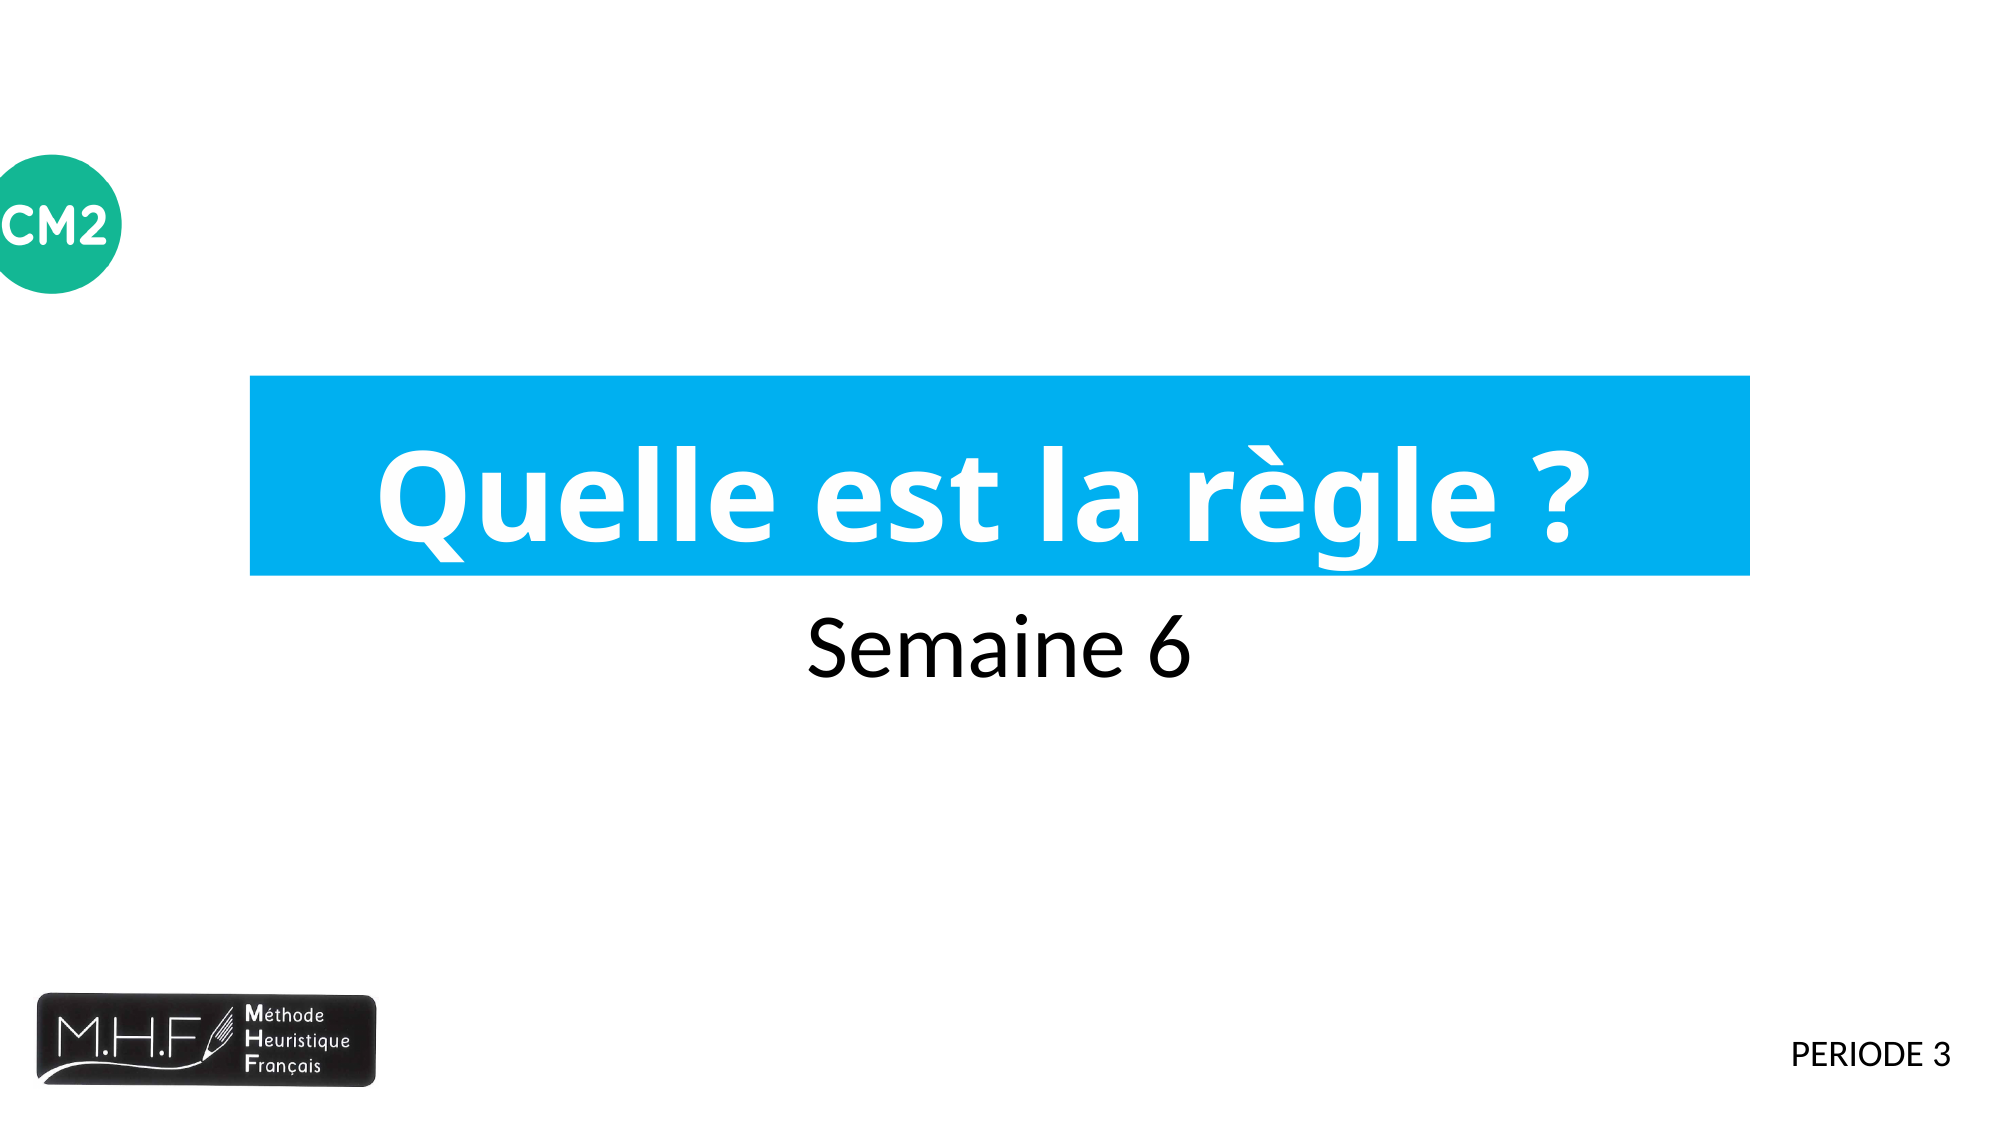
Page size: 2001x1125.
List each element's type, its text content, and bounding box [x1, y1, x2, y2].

subtitle Semaine 6 [249, 590, 1750, 863]
title Quelle est la règle ? [249, 375, 1750, 576]
picture [33, 990, 379, 1089]
text_box PERIODE 3 [1362, 1021, 1967, 1082]
picture [0, 151, 134, 298]
